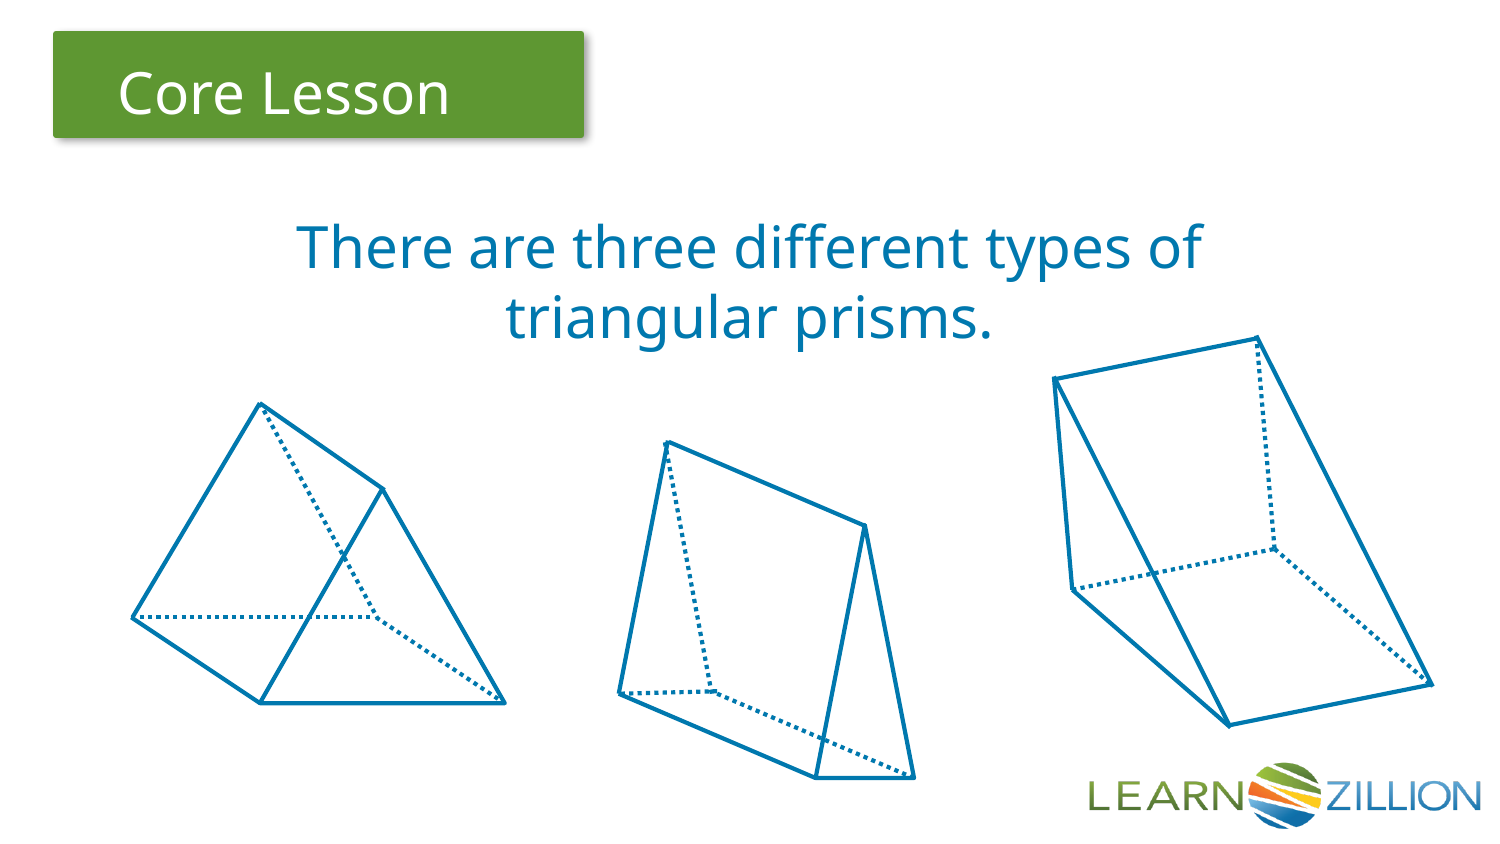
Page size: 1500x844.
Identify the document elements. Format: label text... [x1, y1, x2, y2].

text_box There are three different types of triangular prisms. [149, 202, 1350, 439]
picture [1087, 759, 1482, 831]
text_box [998, 375, 1489, 689]
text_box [618, 440, 915, 779]
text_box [130, 402, 505, 704]
